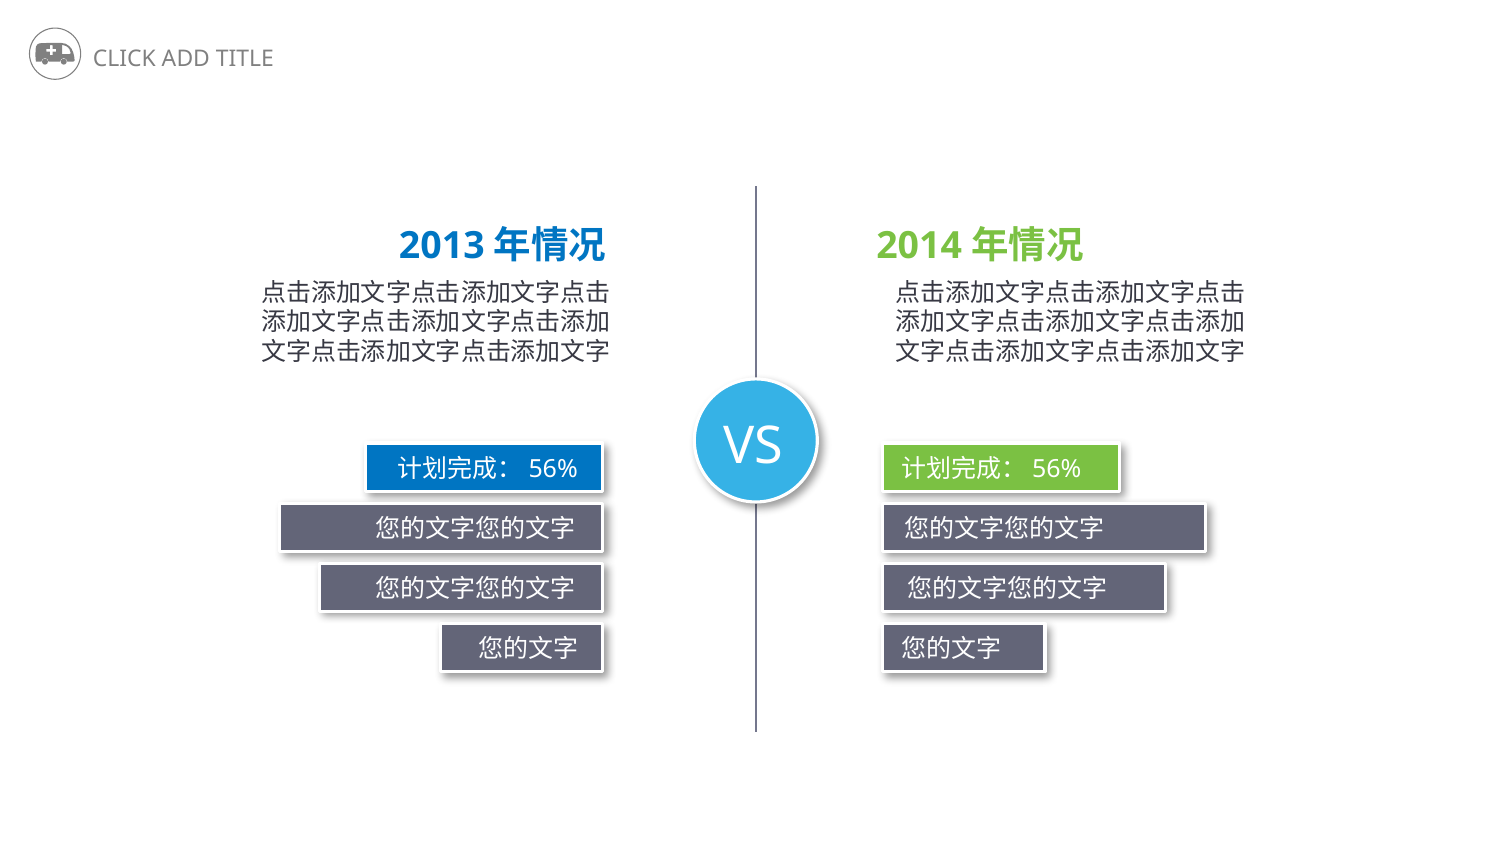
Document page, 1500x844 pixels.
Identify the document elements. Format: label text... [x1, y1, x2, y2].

text_box 点击添加文字点击添加文字点击添加文字点击添加文字点击添加文字点击添加文字点击添加文字 [882, 269, 1264, 373]
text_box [365, 442, 604, 492]
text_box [279, 503, 604, 552]
text_box 2013年情况 [385, 214, 620, 269]
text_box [881, 503, 1206, 552]
text_box 点击添加文字点击添加文字点击添加文字点击添加文字点击添加文字点击添加文字点击添加文字 [247, 269, 630, 373]
text_box 2014年情况 [862, 214, 1098, 273]
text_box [881, 563, 1166, 612]
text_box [694, 378, 818, 503]
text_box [882, 623, 1046, 673]
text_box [882, 442, 1120, 492]
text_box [439, 623, 604, 673]
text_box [319, 563, 604, 612]
